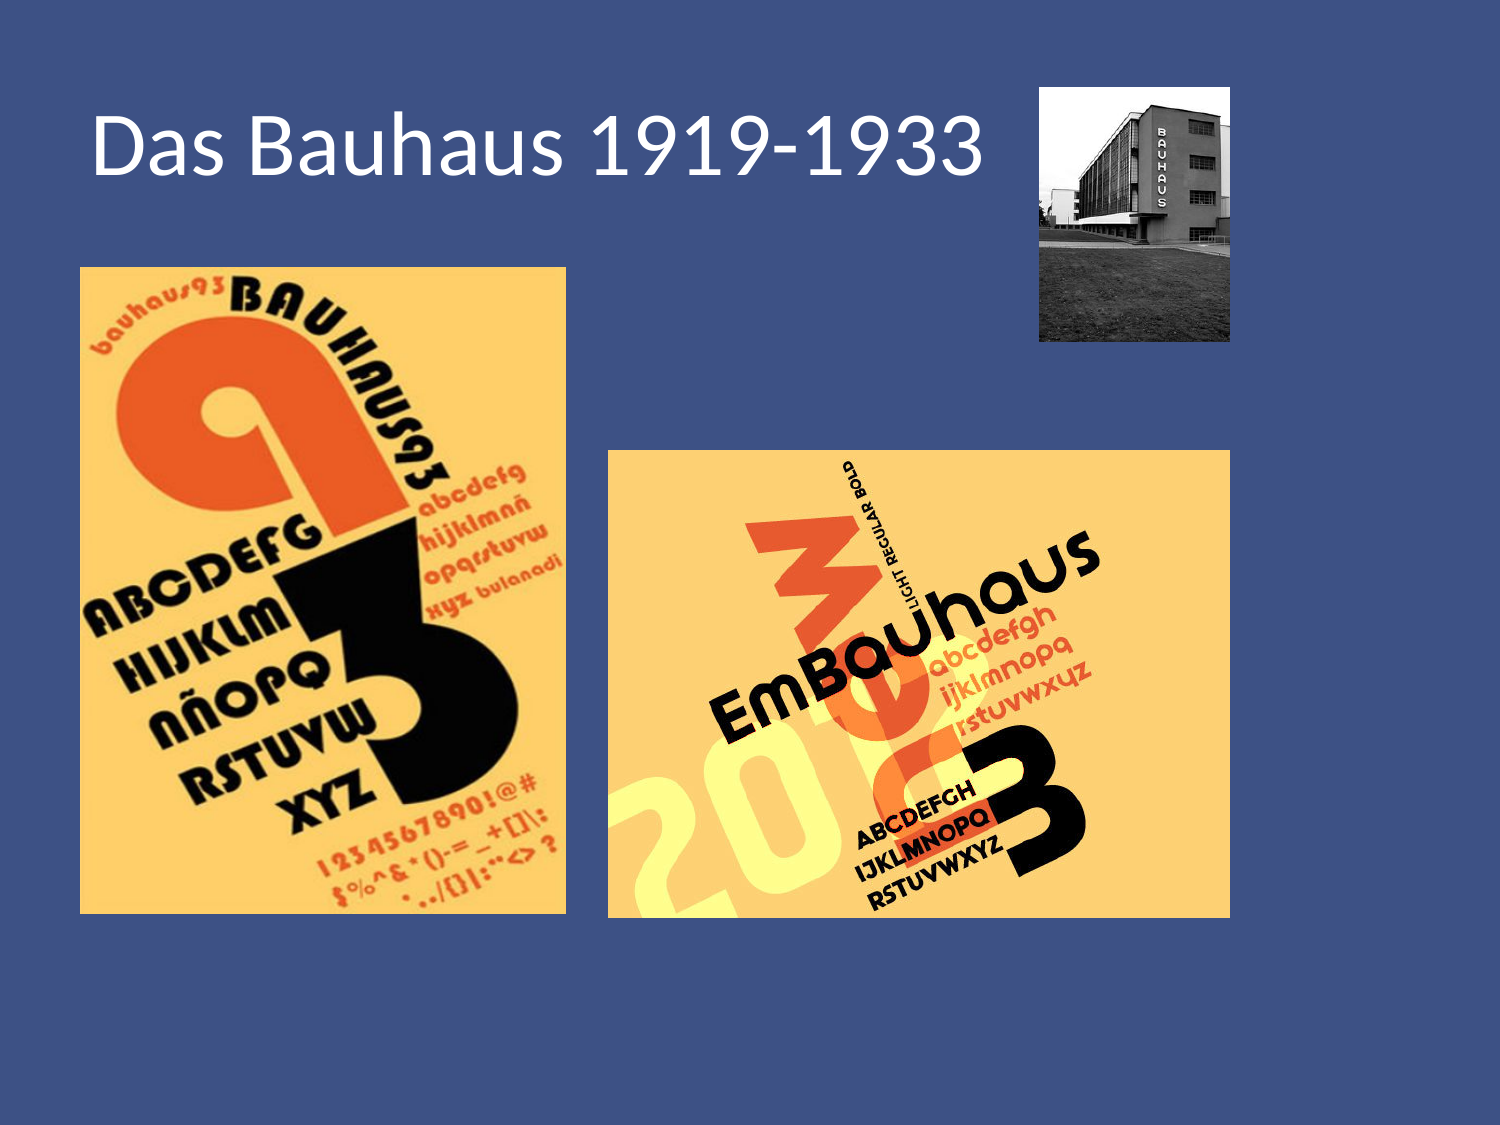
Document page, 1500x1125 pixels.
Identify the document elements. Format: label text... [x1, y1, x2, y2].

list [80, 266, 567, 915]
picture [607, 450, 1231, 918]
title Das Bauhaus 1919-1933 [75, 45, 1425, 233]
picture [1038, 87, 1231, 342]
